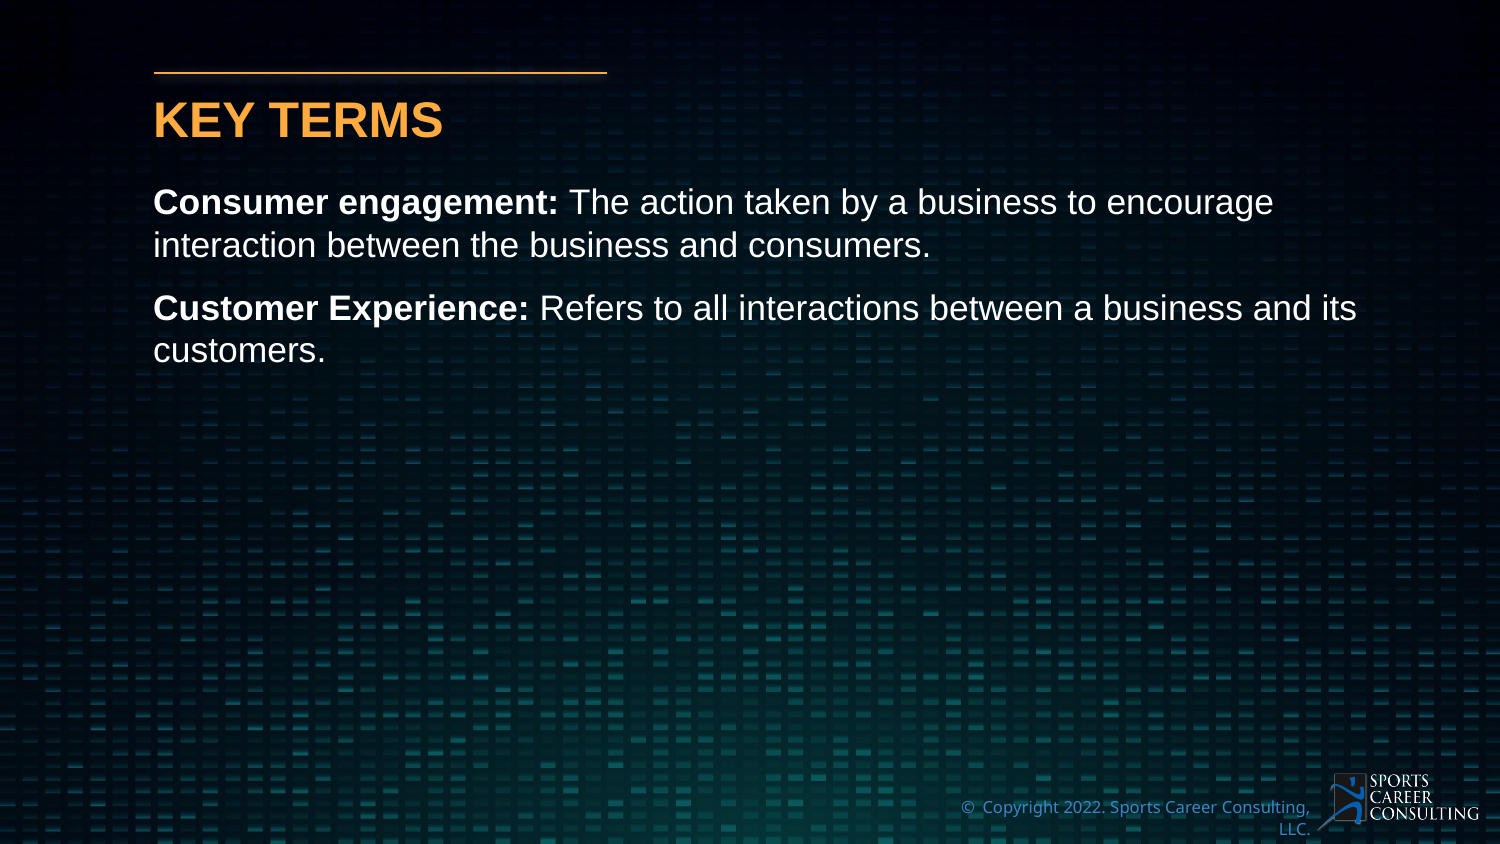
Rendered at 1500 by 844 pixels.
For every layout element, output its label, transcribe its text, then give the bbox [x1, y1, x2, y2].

picture [0, 0, 1500, 844]
title KEY TERMS [138, 72, 927, 165]
list Consumer engagement: The action taken by a business to encourage interaction between the business and consumers. Customer Experience: Refers to all interactions between a business and its customers. [138, 164, 1399, 748]
text_box © Copyright 2022. Sports Career Consulting, LLC. [914, 769, 1326, 844]
